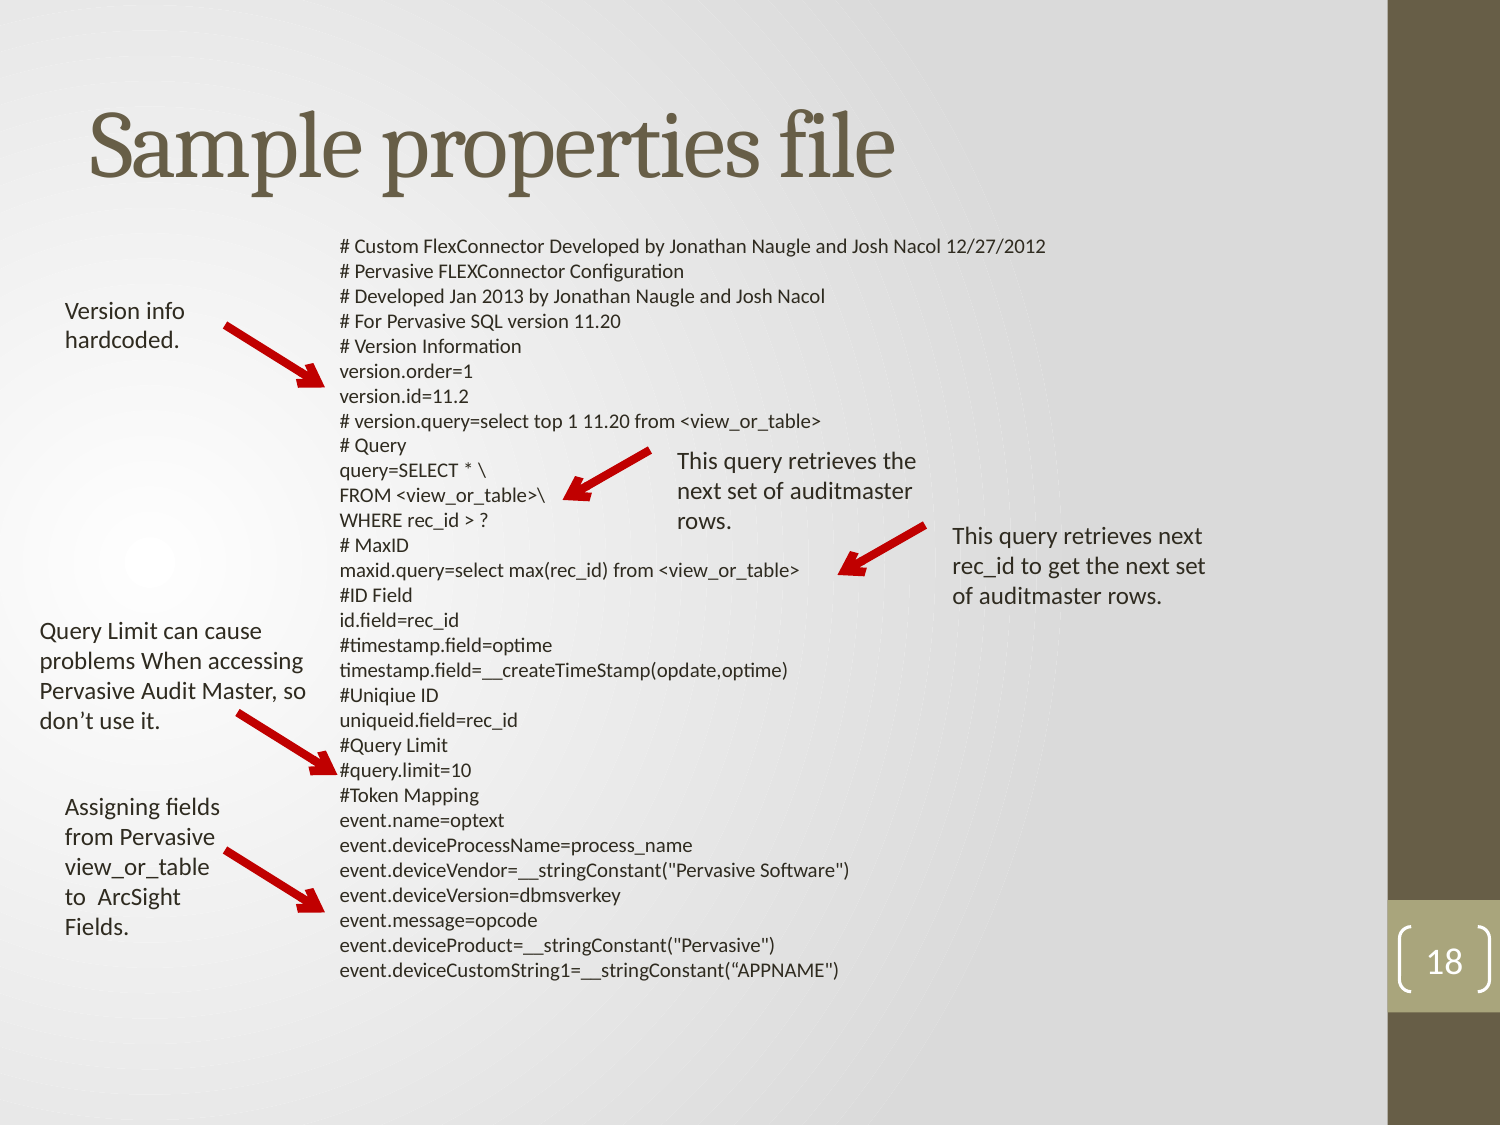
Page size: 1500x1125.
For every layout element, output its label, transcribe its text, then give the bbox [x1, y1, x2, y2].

text_box This query retrieves next rec_id to get the next set of auditmaster rows. [937, 512, 1238, 618]
slide_number 18 [1397, 925, 1492, 994]
text_box This query retrieves the next set of auditmaster rows. [662, 437, 963, 543]
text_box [224, 849, 326, 913]
text_box # Custom FlexConnector Developed by Jonathan Naugle and Josh Nacol 12/27/2012 # Pervasive FLEXConnector Configuration # Developed Jan 2013 by Jonathan Naugle and Josh Nacol # For Pervasive SQL version 11.20 # Version Information version.order=1 version.id=11.2 # version.query=select top 1 11.20 from <view_or_table> # Query query=SELECT * \ FROM <view_or_table>\ WHERE rec_id > ? # MaxID maxid.query=select max(rec_id) from <view_or_table> #ID Field id.field=rec_id #timestamp.field=optime timestamp.field=__createTimeStamp(opdate,optime) #Uniqiue ID uniqueid.field=rec_id #Query Limit #query.limit=10 #Token Mapping event.name=optext event.deviceProcessName=process_name event.deviceVendor=__stringConstant("Pervasive Software") event.deviceVersion=dbmsverkey event.message=opcode event.deviceProduct=__stringConstant("Pervasive") event.deviceCustomString1=__stringConstant(“APPNAME") [324, 224, 1075, 990]
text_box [236, 711, 338, 776]
text_box Query Limit can cause problems When accessing Pervasive Audit Master, so don’t use it. [24, 607, 325, 742]
text_box Assigning fields from Pervasive view_or_table to ArcSight Fields. [50, 783, 250, 948]
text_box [836, 524, 926, 576]
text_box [561, 449, 651, 501]
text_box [224, 324, 326, 388]
title Sample properties file [75, 45, 1325, 233]
text_box Version info hardcoded. [49, 286, 213, 362]
